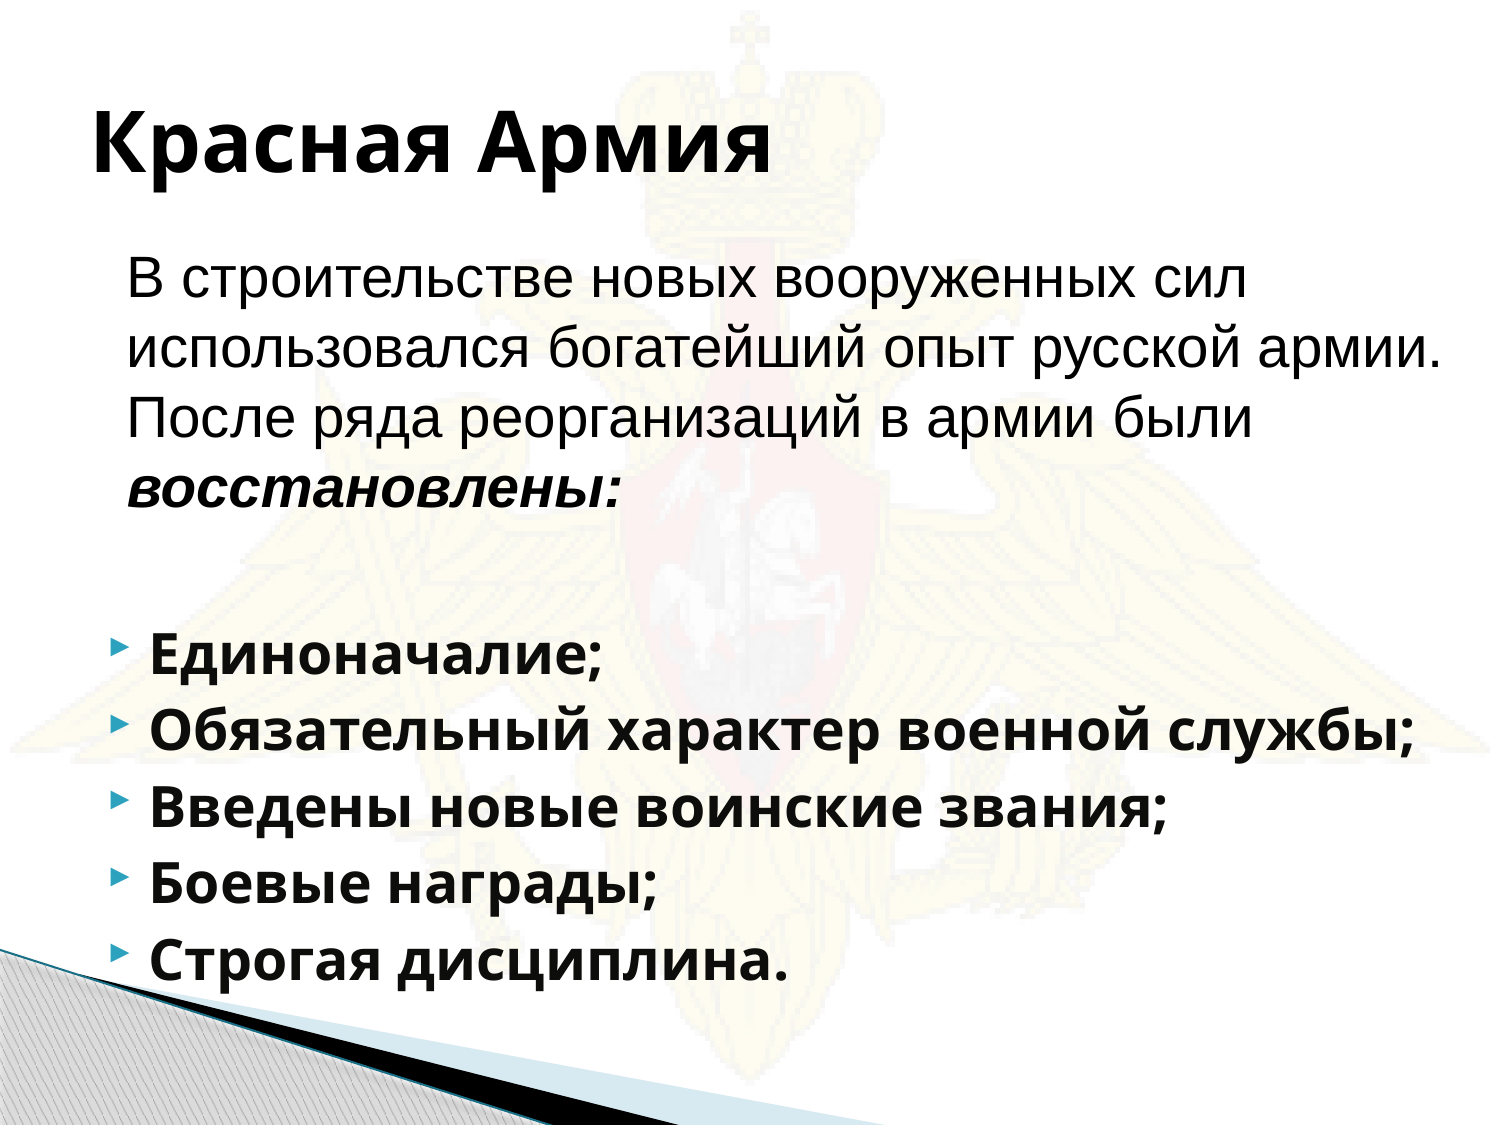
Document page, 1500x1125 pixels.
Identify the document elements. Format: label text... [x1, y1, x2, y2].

title Красная Армия [75, 45, 1425, 233]
list Единоначалие; Обязательный характер военной службы; Введены новые воинские звания; Боевые награды; Строгая дисциплина. [75, 609, 1459, 1005]
text_box В строительстве новых вооруженных сил использовался богатейший опыт русской армии. После ряда реорганизаций в армии были восстановлены: [112, 231, 1471, 527]
